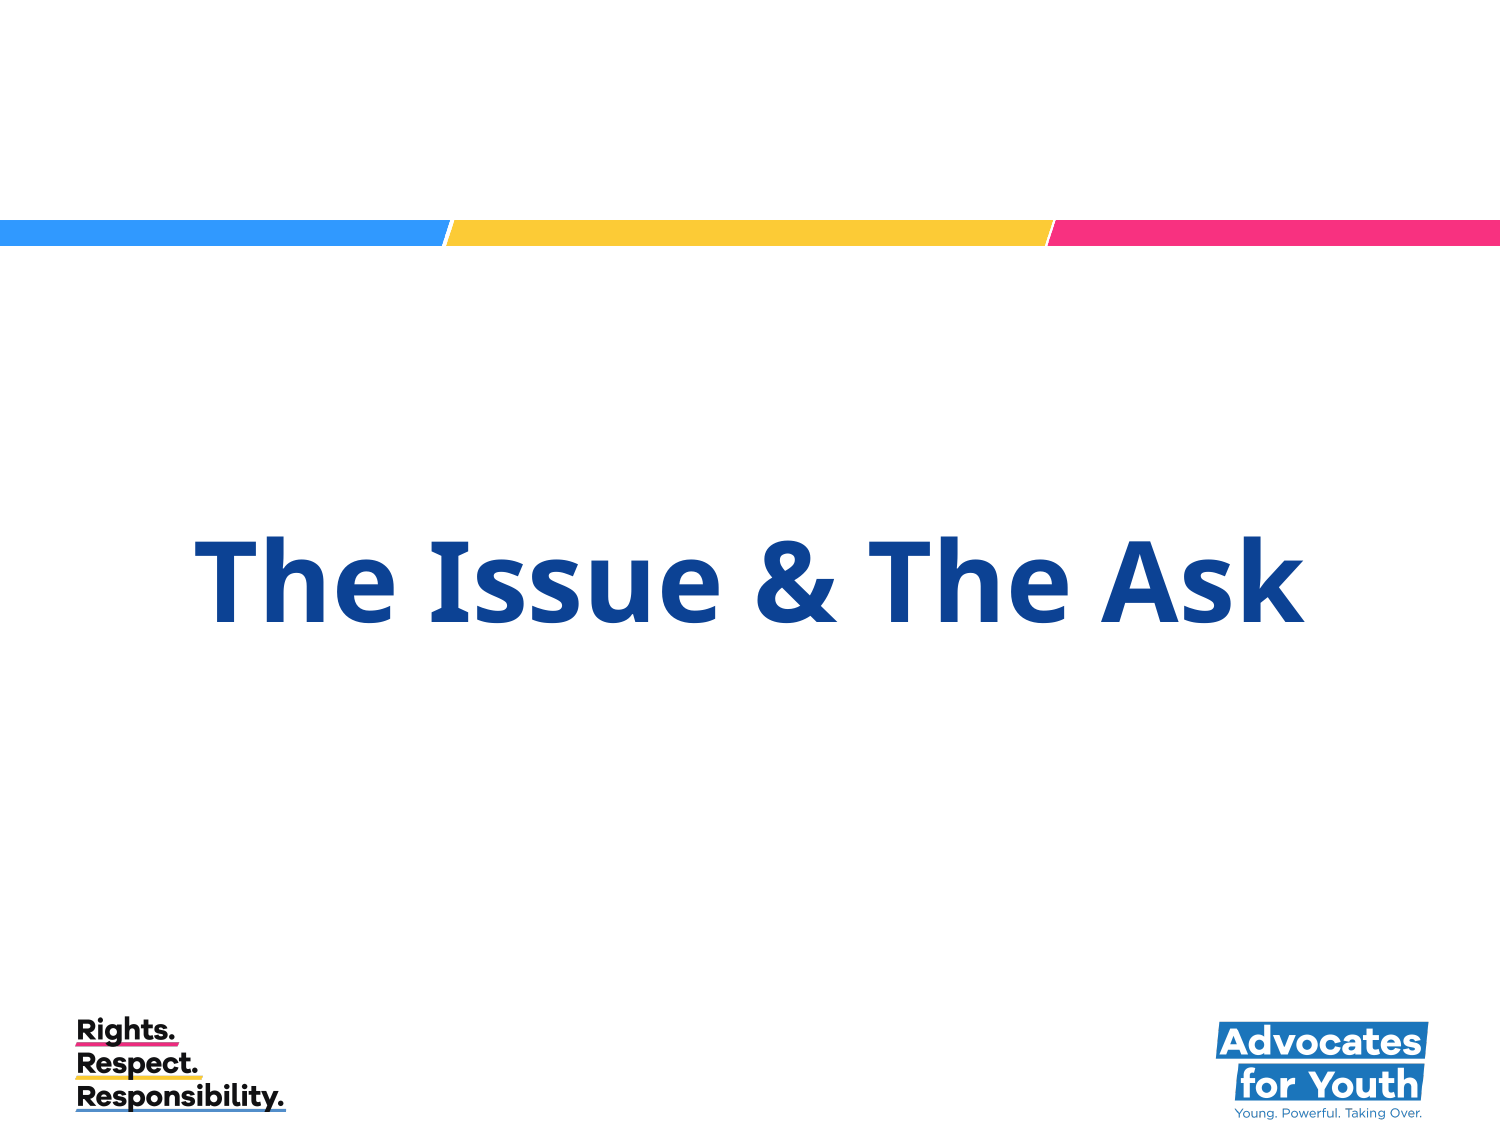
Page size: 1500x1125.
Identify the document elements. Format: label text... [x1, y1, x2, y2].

list The Issue & The Ask [112, 249, 1388, 925]
picture [0, 207, 1500, 258]
